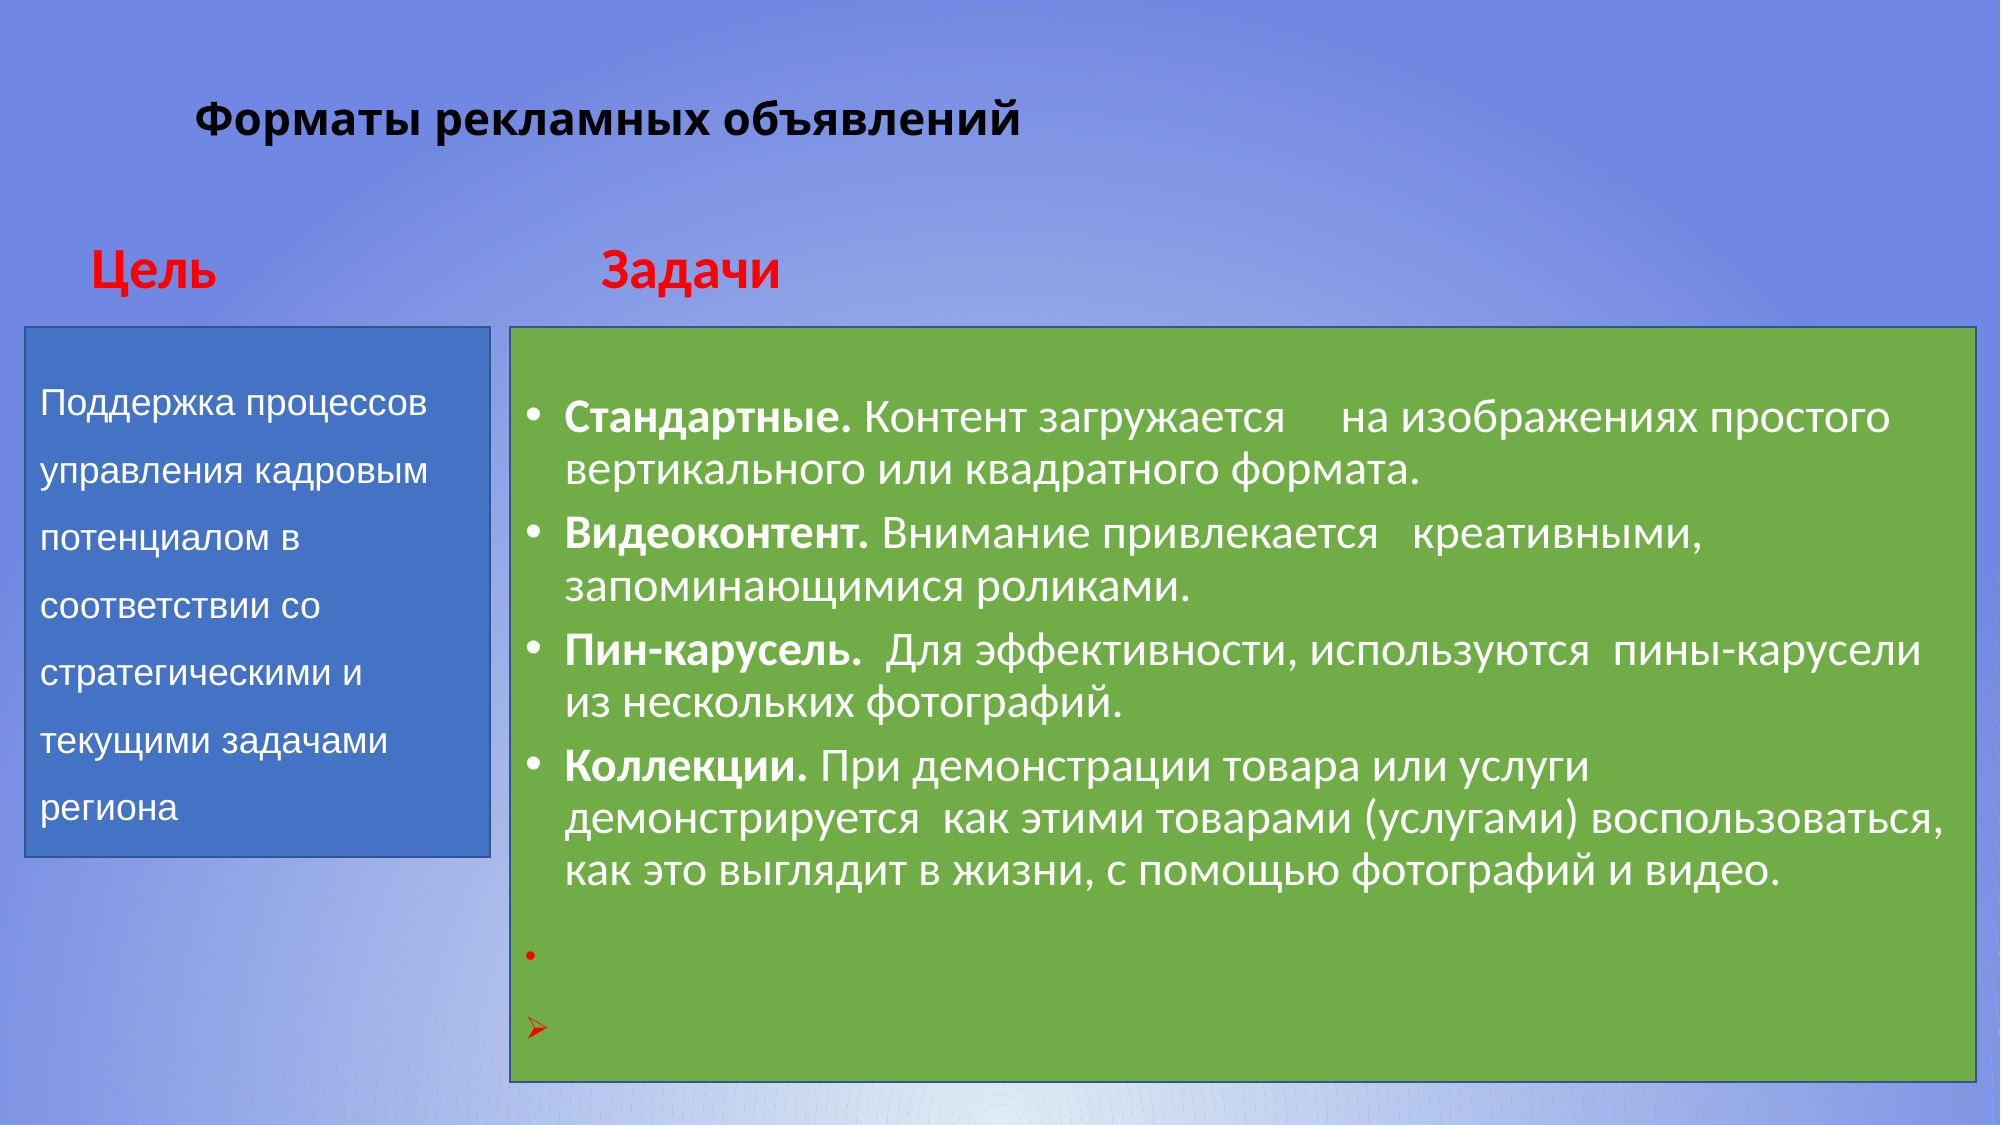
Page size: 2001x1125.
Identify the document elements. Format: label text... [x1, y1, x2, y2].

list Поддержка процессов управления кадровым потенциалом в соответствии со стратегическими и текущими задачами региона [24, 326, 491, 858]
list Стандартные. Контент загружается на изображениях простого вертикального или квадратного формата. Видеоконтент. Внимание привлекается креативными, запоминающимися роликами. Пин-карусель. Для эффективности, используются пины-карусели из нескольких фотографий. Коллекции. При демонстрации товара или услуги демонстрируется как этими товарами (услугами) воспользоваться, как это выглядит в жизни, с помощью фотографий и видео. [509, 326, 1977, 1083]
list Цель [76, 173, 271, 309]
title Форматы рекламных объявлений [155, 87, 1881, 260]
list Задачи [586, 173, 854, 309]
